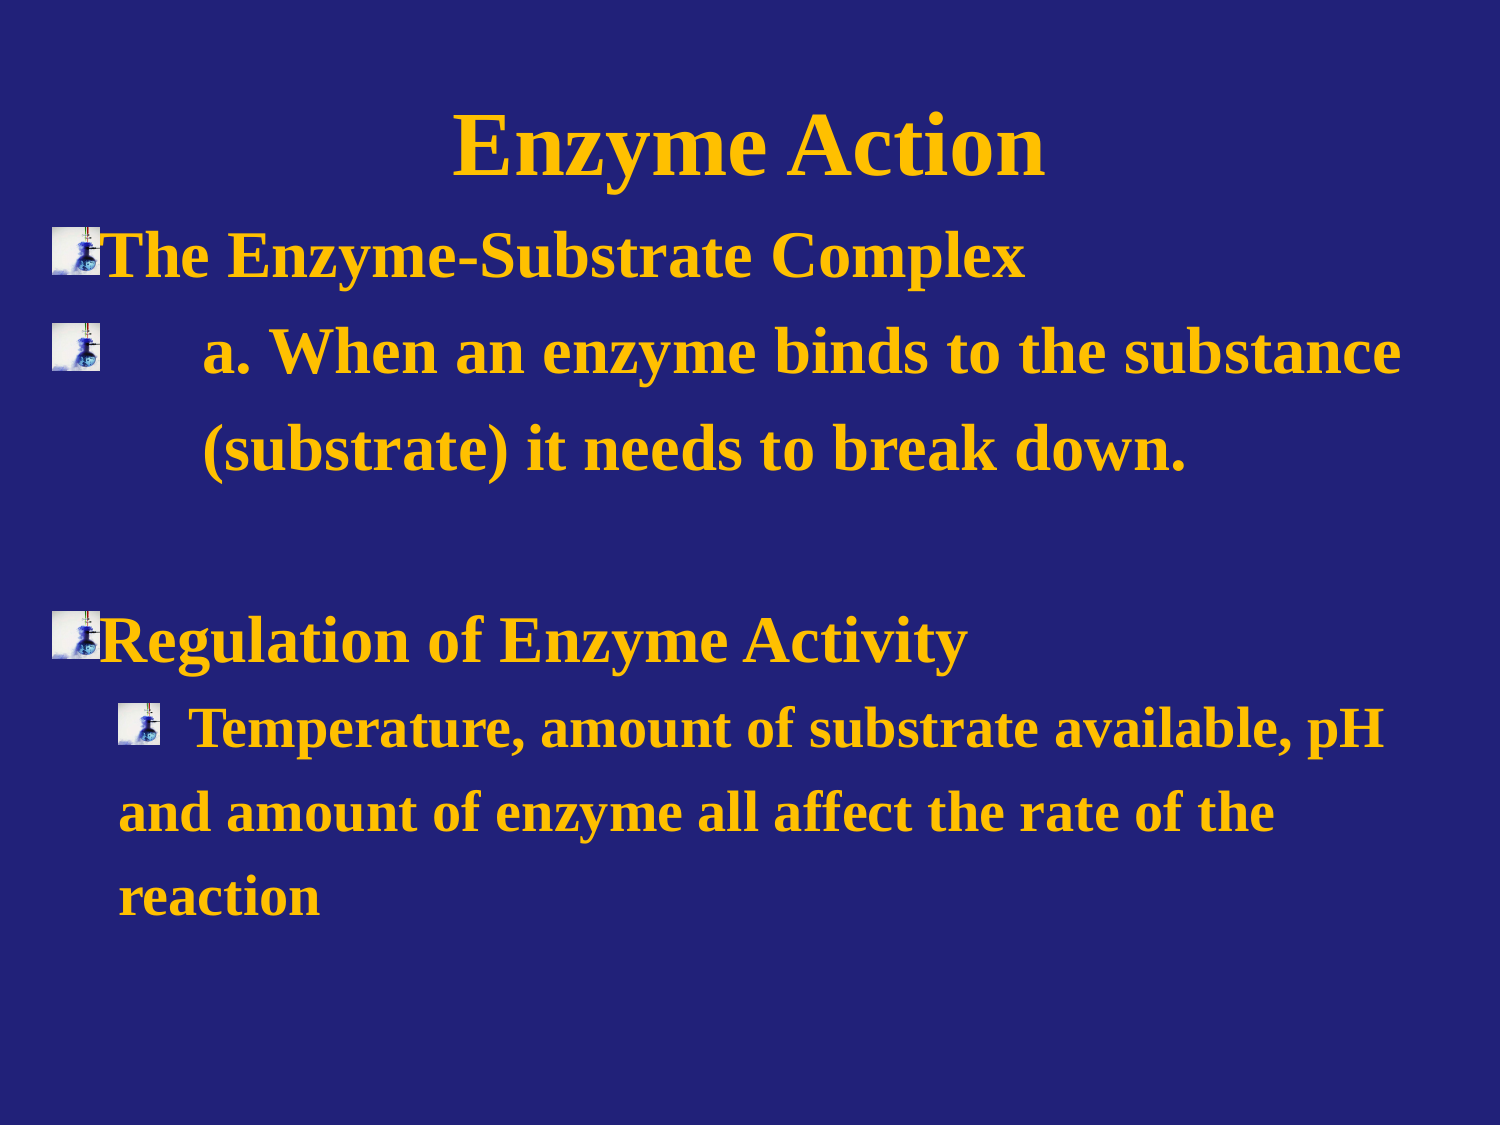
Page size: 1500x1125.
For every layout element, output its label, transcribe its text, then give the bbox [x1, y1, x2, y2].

title Enzyme Action [75, 45, 1425, 187]
list The Enzyme-Substrate Complex a. When an enzyme binds to the substance (substrate) it needs to break down. Regulation of Enzyme Activity Temperature, amount of substrate available, pH and amount of enzyme all affect the rate of the reaction [37, 187, 1463, 1050]
picture [52, 323, 100, 371]
picture [52, 227, 100, 275]
picture [118, 703, 160, 745]
picture [52, 611, 100, 659]
